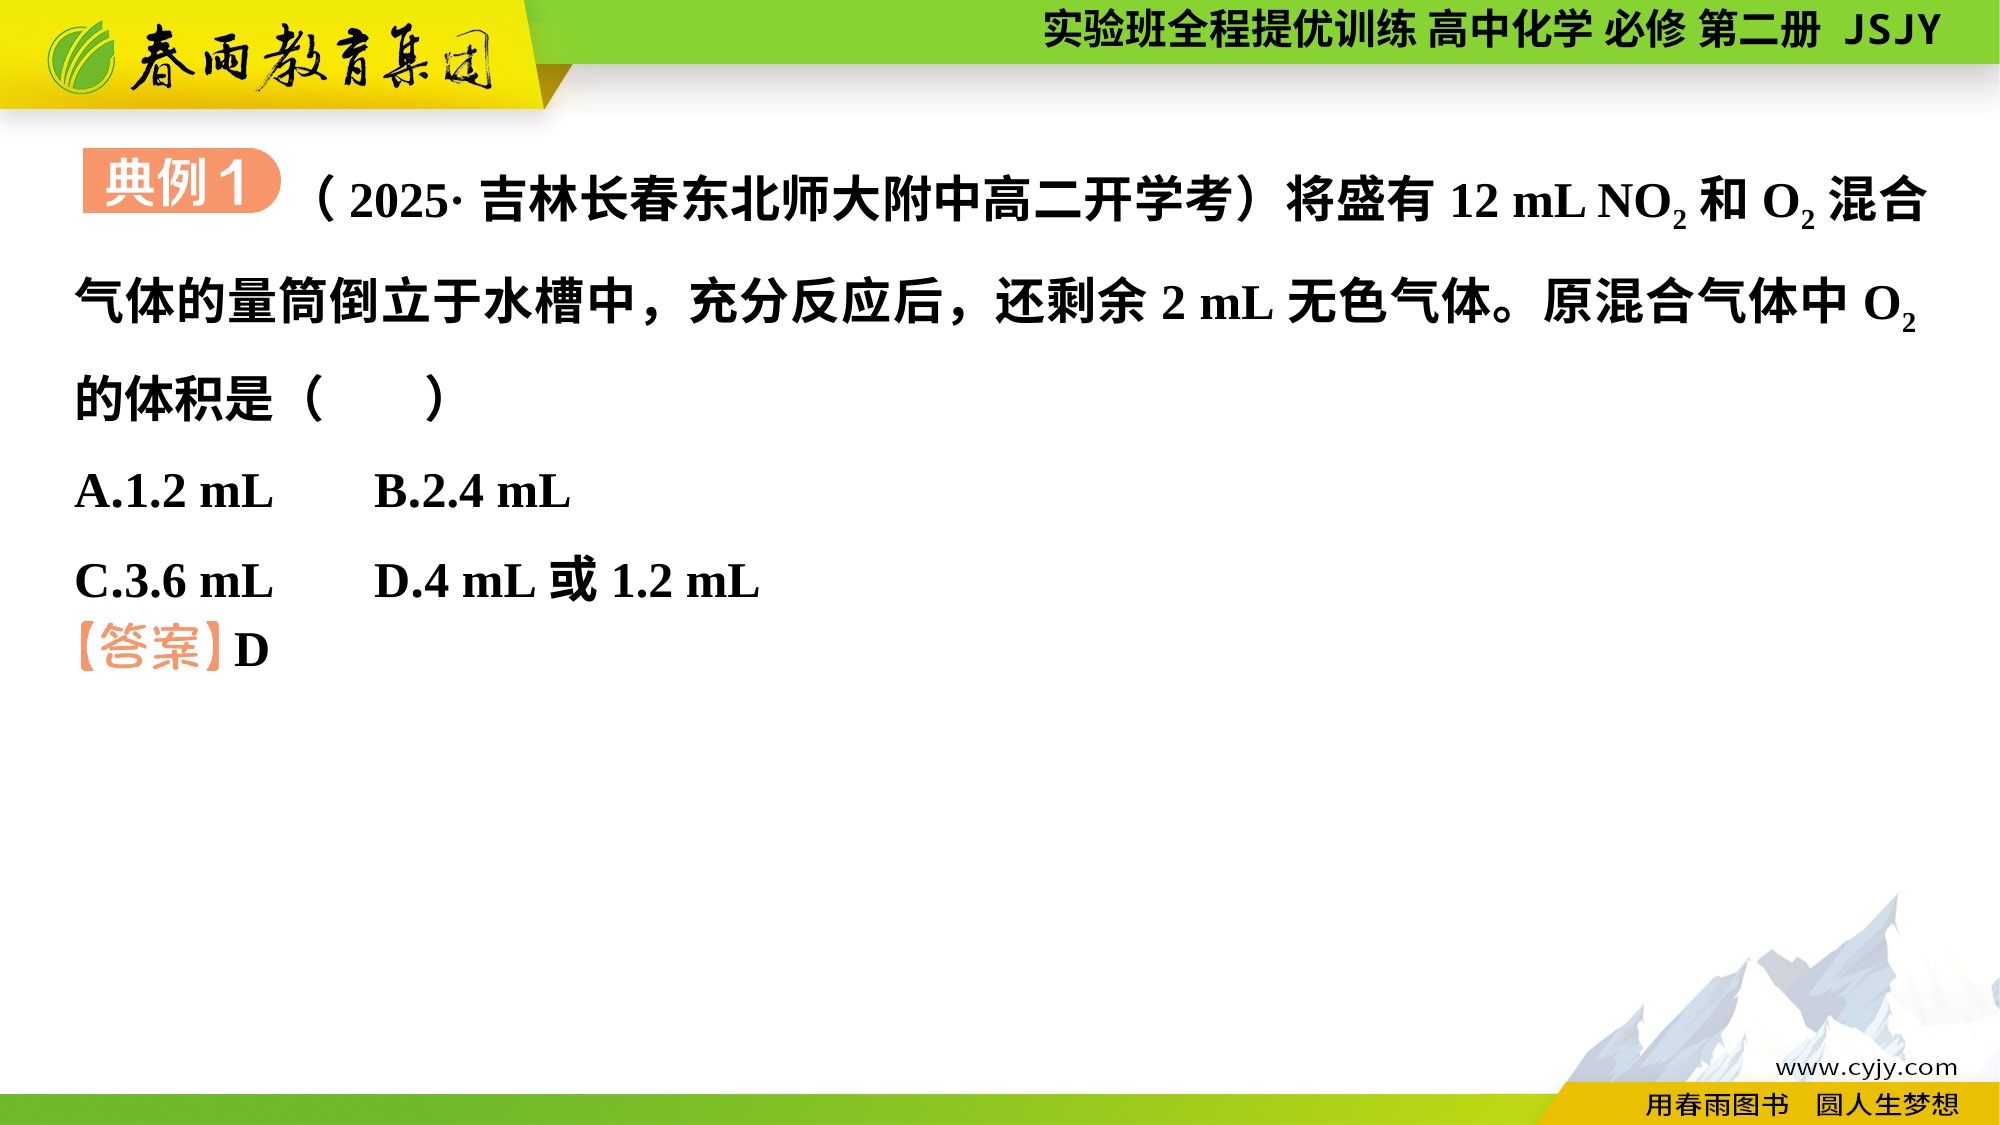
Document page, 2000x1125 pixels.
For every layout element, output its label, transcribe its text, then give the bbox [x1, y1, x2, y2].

picture [0, 0, 2000, 1125]
text_box D [219, 609, 286, 684]
list （2025·吉林长春东北师大附中高二开学考）将盛有12 mL NO2和O2混合气体的量筒倒立于水槽中，充分反应后，还剩余2 mL无色气体。原混合气体中O2的体积是（ ） A.1.2 mL B.2.4 mL C.3.6 mL D.4 mL或1.2 mL [59, 125, 1944, 584]
